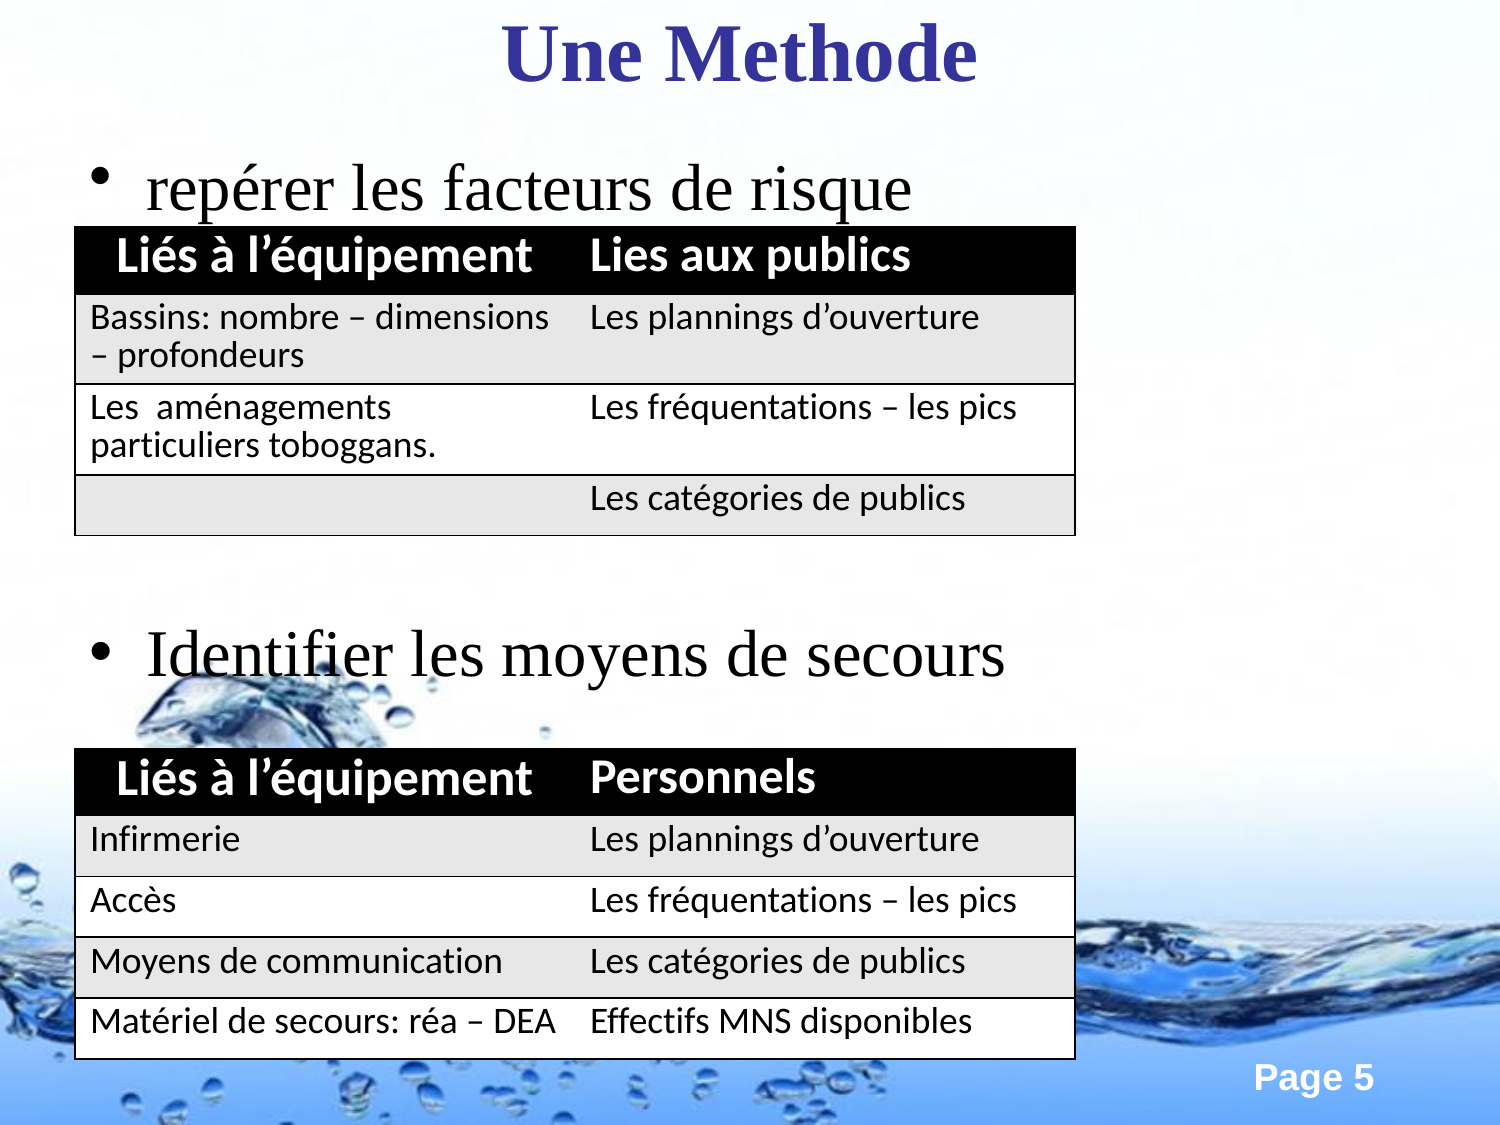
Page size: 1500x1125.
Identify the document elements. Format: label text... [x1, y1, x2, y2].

table_cell Accès [76, 877, 575, 936]
table_cell Matériel de secours: réa – DEA [76, 999, 575, 1058]
table_header Personnels [575, 749, 1074, 815]
table_header Lies aux publics [575, 227, 1074, 293]
list repérer les facteurs de risque Identifier les moyens de secours [75, 135, 1425, 879]
title Une Methode [0, 0, 1500, 179]
table_cell Infirmerie [76, 816, 575, 876]
table_cell Les plannings d’ouverture [575, 295, 1074, 383]
table_cell [76, 476, 575, 535]
table_cell Effectifs MNS disponibles [575, 999, 1074, 1058]
table_cell Bassins: nombre – dimensions – profondeurs [76, 295, 575, 383]
table_cell Les aménagements particuliers toboggans. [76, 385, 575, 474]
table_cell Les catégories de publics [575, 476, 1074, 535]
table_cell Moyens de communication [76, 938, 575, 997]
table_cell Les catégories de publics [575, 938, 1074, 997]
table_cell Les plannings d’ouverture [575, 816, 1074, 876]
table_header Liés à l’équipement [76, 749, 575, 815]
table_cell Les fréquentations – les pics [575, 385, 1074, 474]
table_header Liés à l’équipement [76, 227, 575, 293]
picture [0, 179, 1500, 1125]
table_cell Les fréquentations – les pics [575, 877, 1074, 936]
